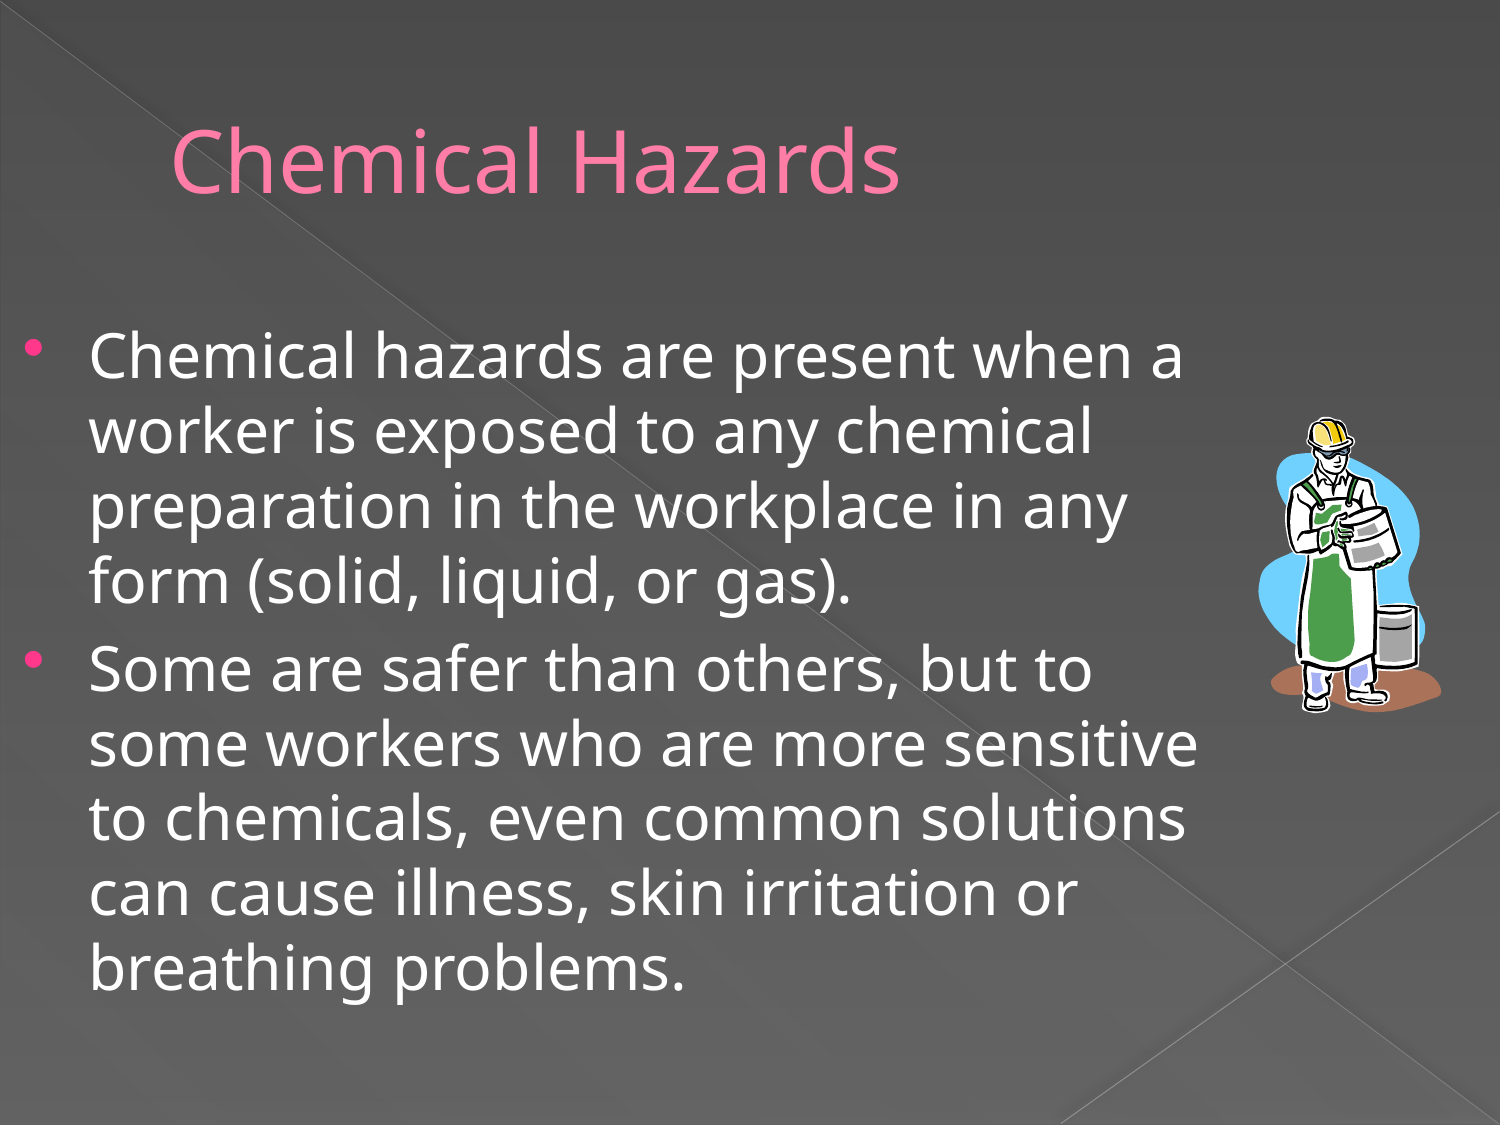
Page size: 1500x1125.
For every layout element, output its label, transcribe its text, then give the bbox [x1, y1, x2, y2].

picture [1257, 416, 1447, 714]
list Chemical hazards are present when a worker is exposed to any chemical preparation in the workplace in any form (solid, liquid, or gas). Some are safer than others, but to some workers who are more sensitive to chemicals, even common solutions can cause illness, skin irritation or breathing problems. [0, 308, 1270, 1059]
title Chemical Hazards [75, 43, 1425, 274]
